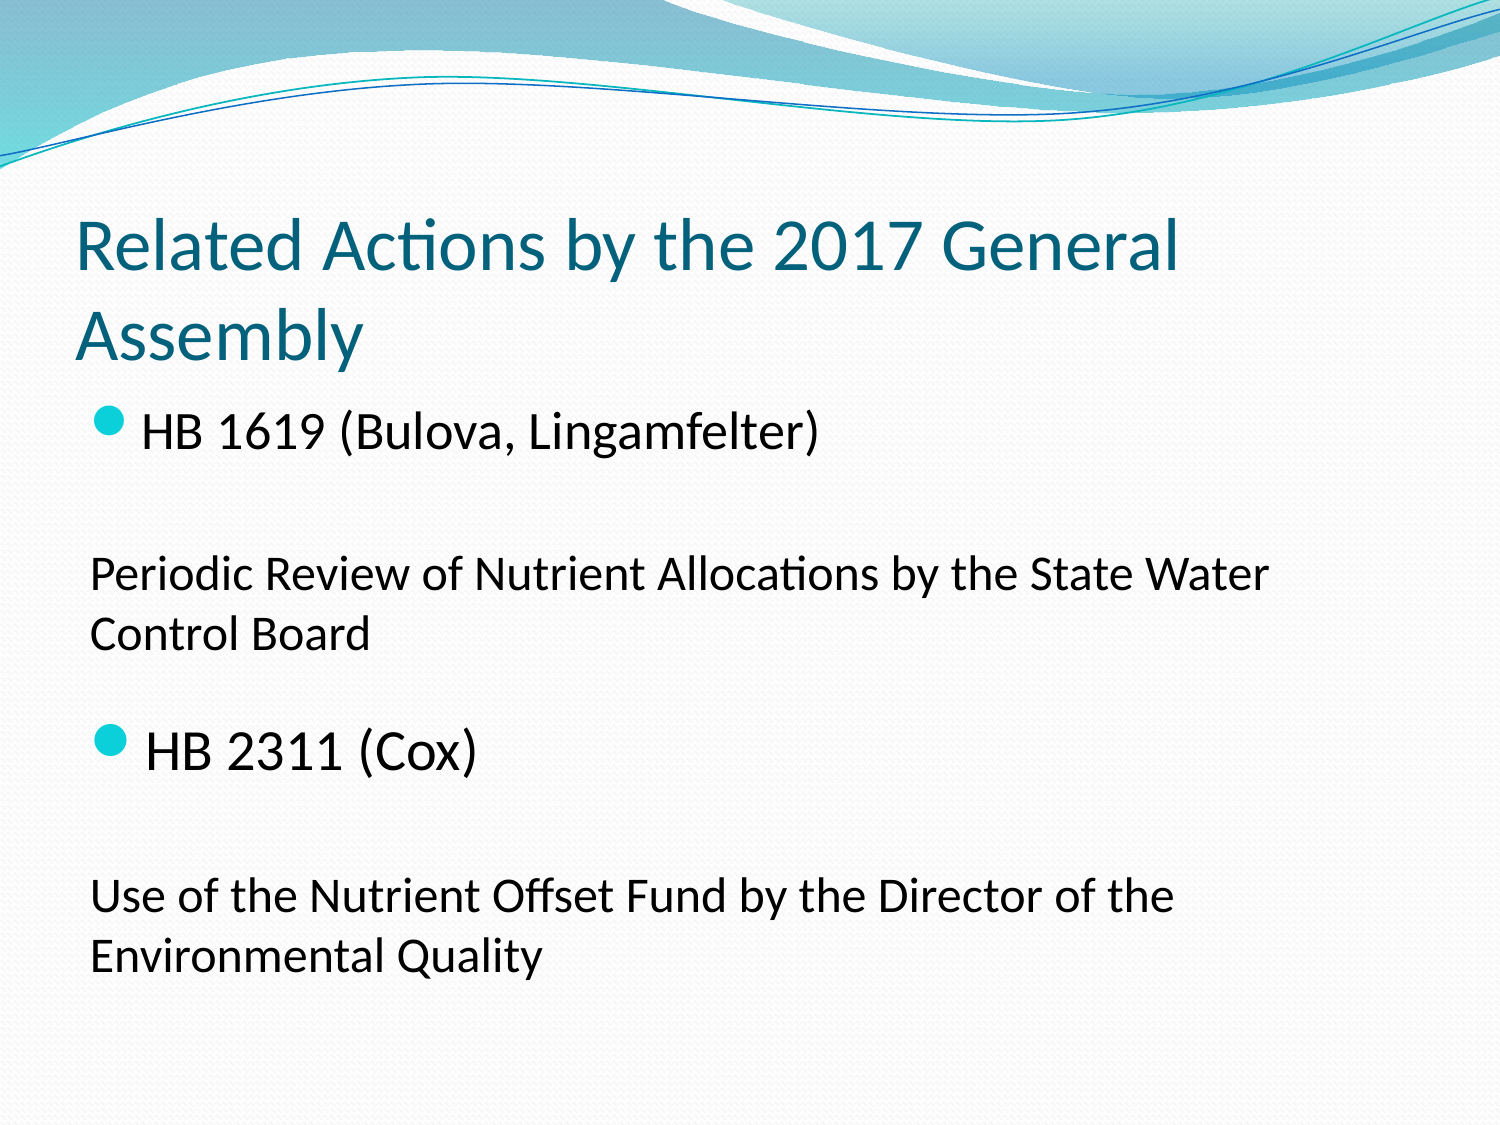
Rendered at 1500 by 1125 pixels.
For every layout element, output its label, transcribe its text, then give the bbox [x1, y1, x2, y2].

list HB 1619 (Bulova, Lingamfelter) Periodic Review of Nutrient Allocations by the State Water Control Board HB 2311 (Cox) Use of the Nutrient Offset Fund by the Director of the Environmental Quality [75, 387, 1425, 1108]
title Related Actions by the 2017 General Assembly [75, 187, 1425, 375]
